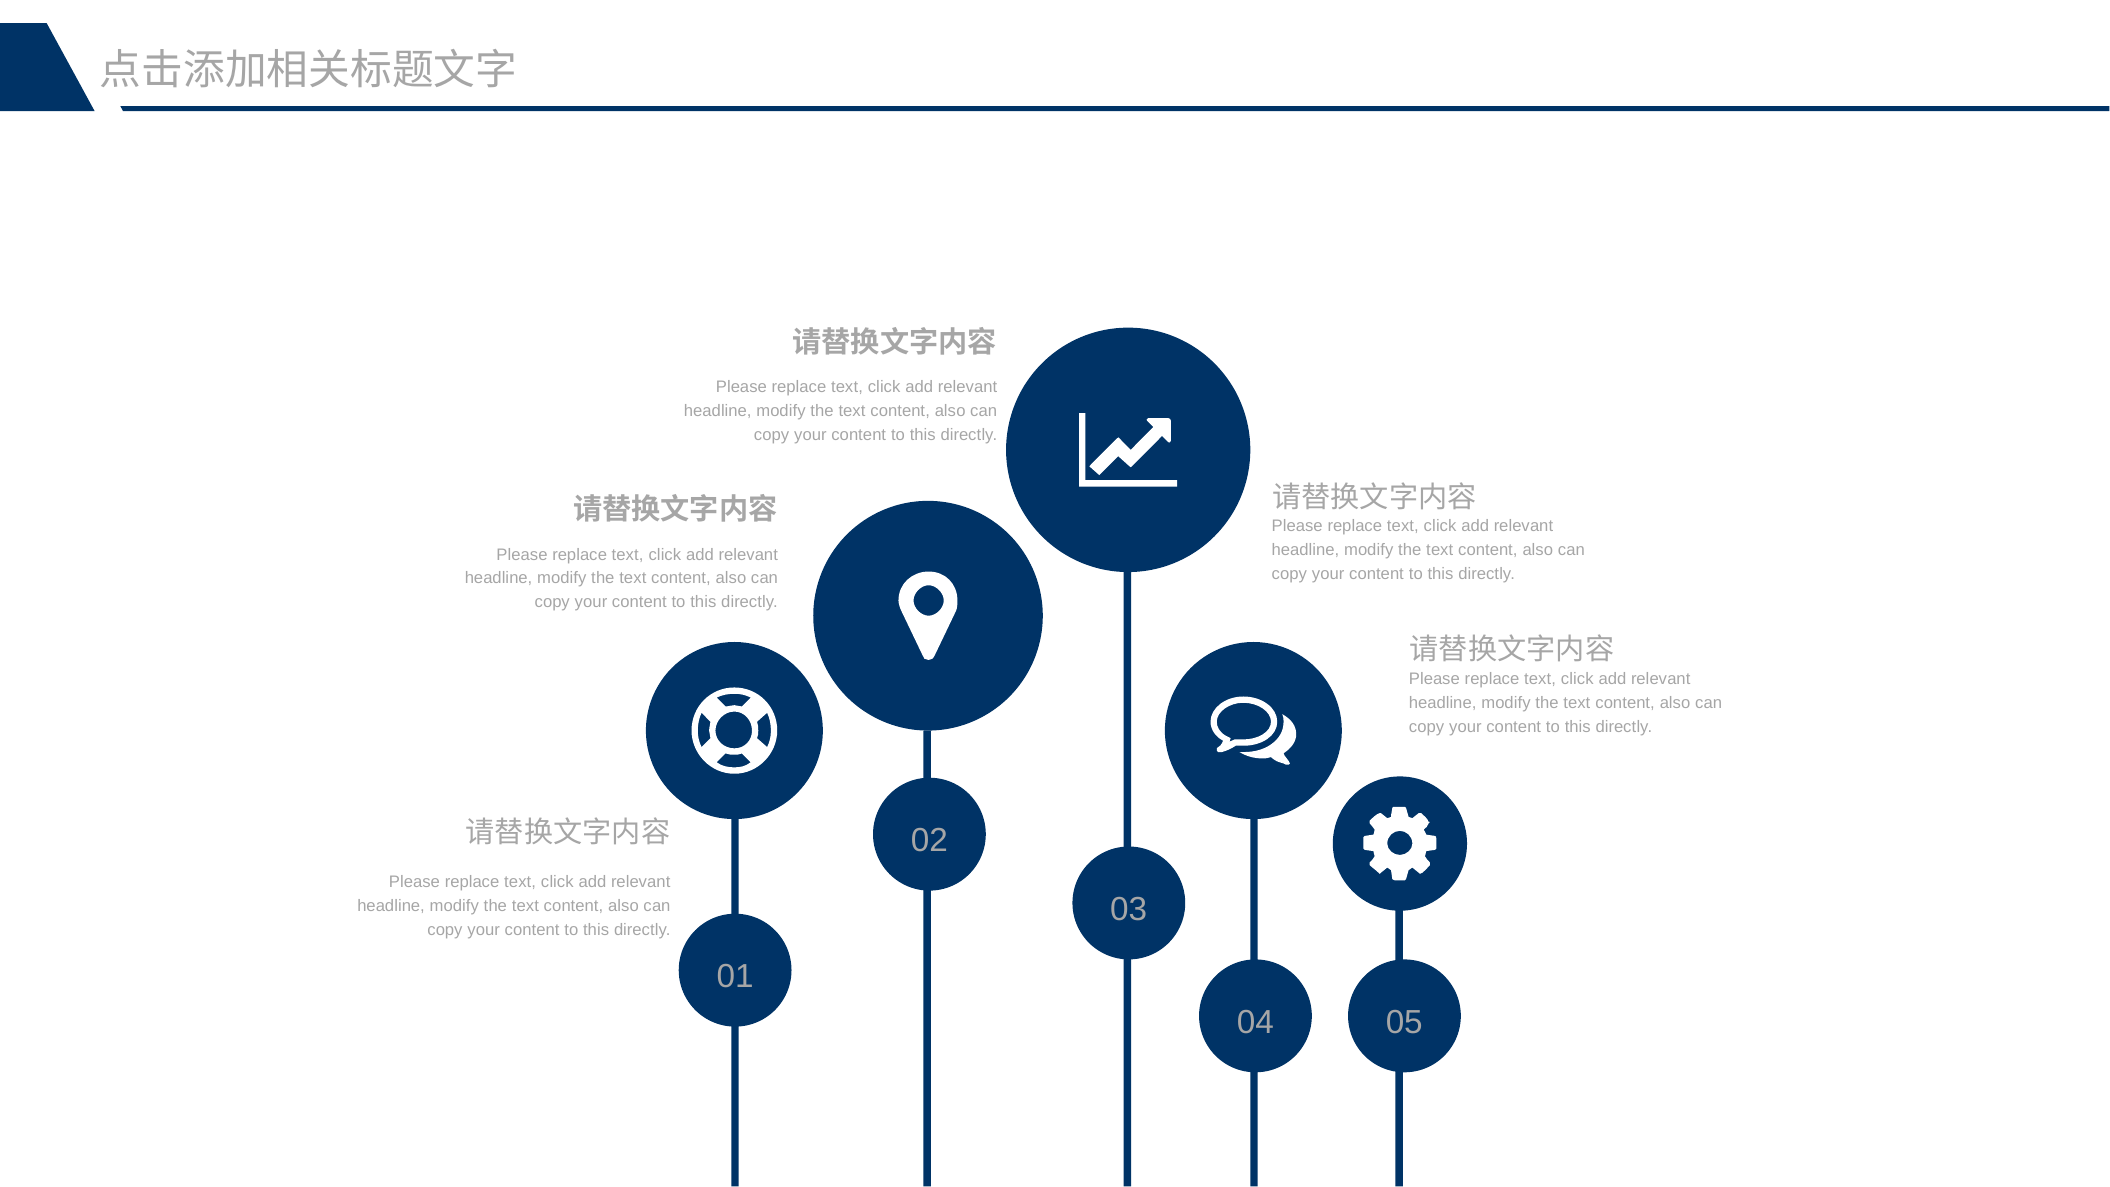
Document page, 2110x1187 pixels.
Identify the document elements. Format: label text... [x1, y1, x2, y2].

text_box [1394, 911, 1404, 959]
text_box [1123, 961, 1132, 1187]
text_box [922, 892, 932, 1187]
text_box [645, 642, 823, 820]
text_box [118, 104, 2110, 113]
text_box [1409, 623, 1752, 737]
text_box [1249, 1074, 1259, 1187]
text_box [648, 317, 998, 444]
text_box 02 [871, 776, 987, 892]
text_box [1006, 327, 1251, 573]
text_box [429, 484, 779, 612]
text_box [1123, 573, 1132, 845]
text_box [730, 1028, 740, 1187]
text_box [730, 820, 740, 912]
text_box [322, 807, 671, 940]
text_box 01 [677, 912, 793, 1028]
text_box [1271, 471, 1615, 584]
text_box 05 [1347, 958, 1462, 1074]
text_box [0, 22, 97, 113]
text_box [1249, 820, 1259, 958]
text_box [813, 500, 1043, 731]
text_box 04 [1198, 958, 1313, 1074]
text_box 点击添加相关标题文字 [99, 42, 603, 93]
text_box 03 [1071, 845, 1187, 961]
text_box [922, 731, 932, 777]
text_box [1332, 776, 1468, 911]
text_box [1164, 642, 1342, 820]
text_box [1394, 1073, 1404, 1187]
